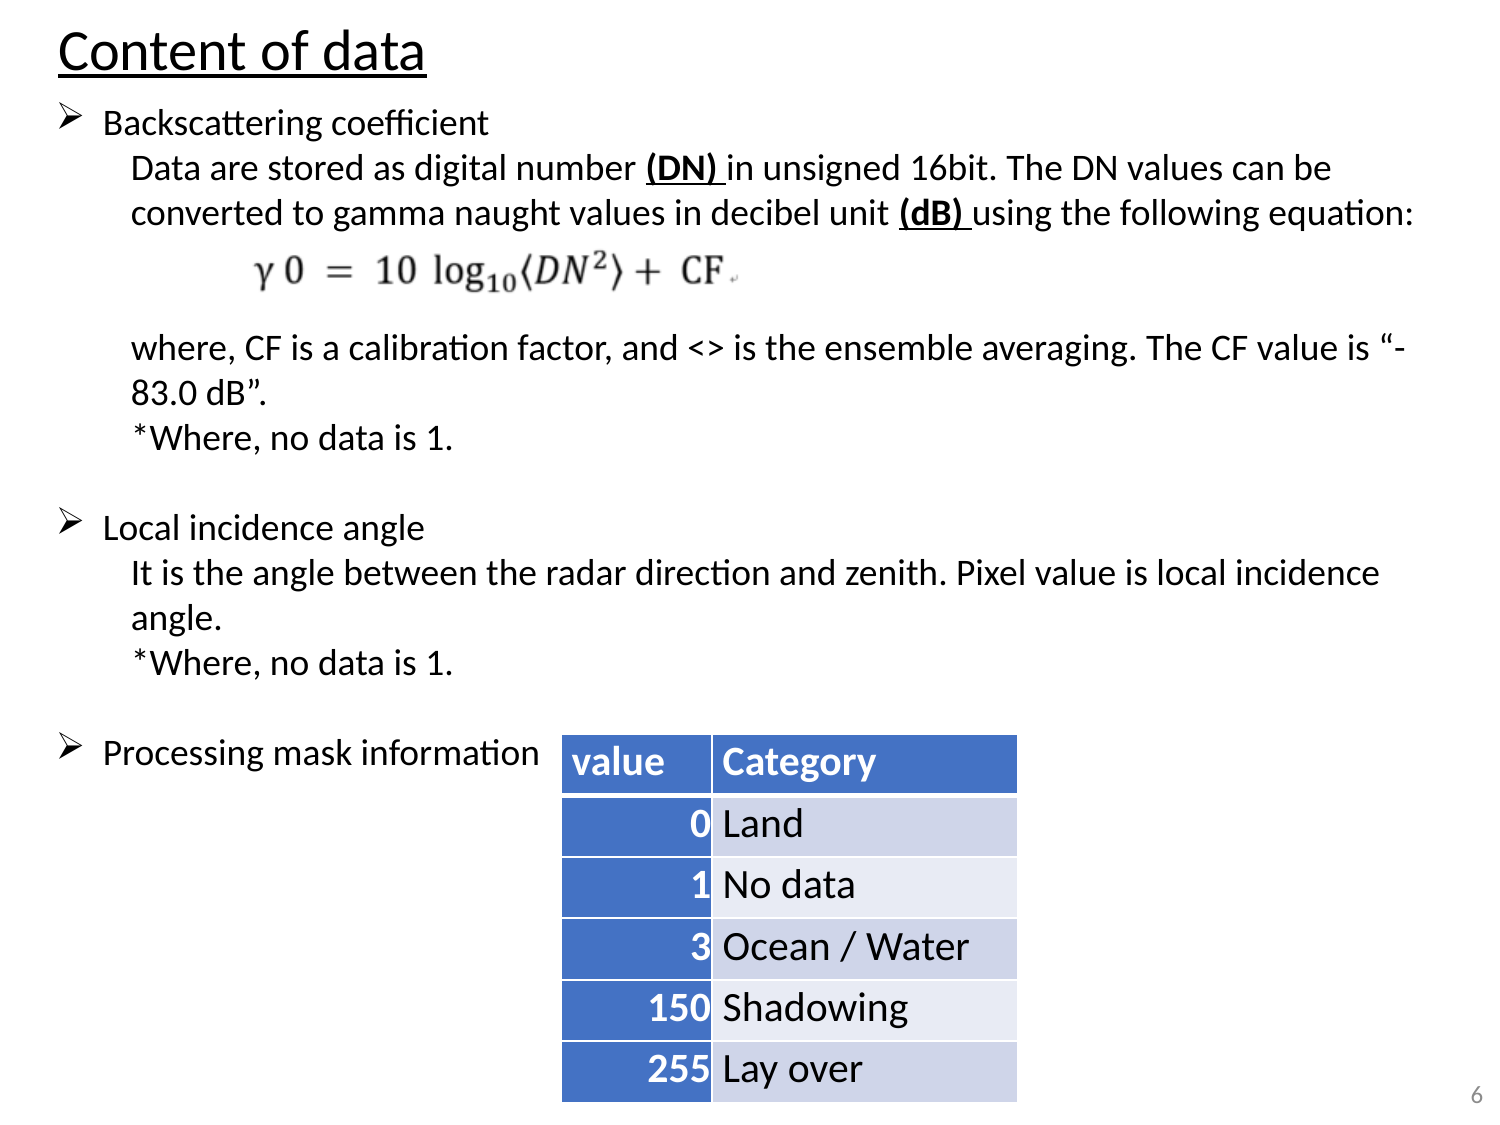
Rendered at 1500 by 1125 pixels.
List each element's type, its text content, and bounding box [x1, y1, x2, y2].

table_cell Shadowing [713, 981, 1017, 1040]
table_cell Land [713, 798, 1017, 856]
table_cell 3 [562, 919, 711, 979]
table_cell 255 [562, 1042, 711, 1102]
table_header value [562, 735, 711, 793]
table_cell No data [713, 858, 1017, 917]
text_box Backscattering coefficient Data are stored as digital number (DN) in unsigned 16bit. The DN values can be converted to gamma naught values in decibel unit (dB) using the following equation: where, CF is a calibration factor, and <> is the ensemble averaging. The CF value is “-83.0 dB”. *Where, no data is 1. Local incidence angle It is the angle between the radar direction and zenith. Pixel value is local incidence angle. *Where, no data is 1. Processing mask information [41, 90, 1458, 826]
table_cell Lay over [713, 1042, 1017, 1102]
slide_number 6 [1160, 1063, 1499, 1124]
text_box Content of data [43, 4, 442, 90]
table_cell Ocean / Water [713, 919, 1017, 979]
picture [242, 246, 746, 305]
table_cell 150 [562, 981, 711, 1040]
table_cell 0 [562, 798, 711, 856]
table_header Category [713, 735, 1017, 793]
table_cell 1 [562, 858, 711, 917]
